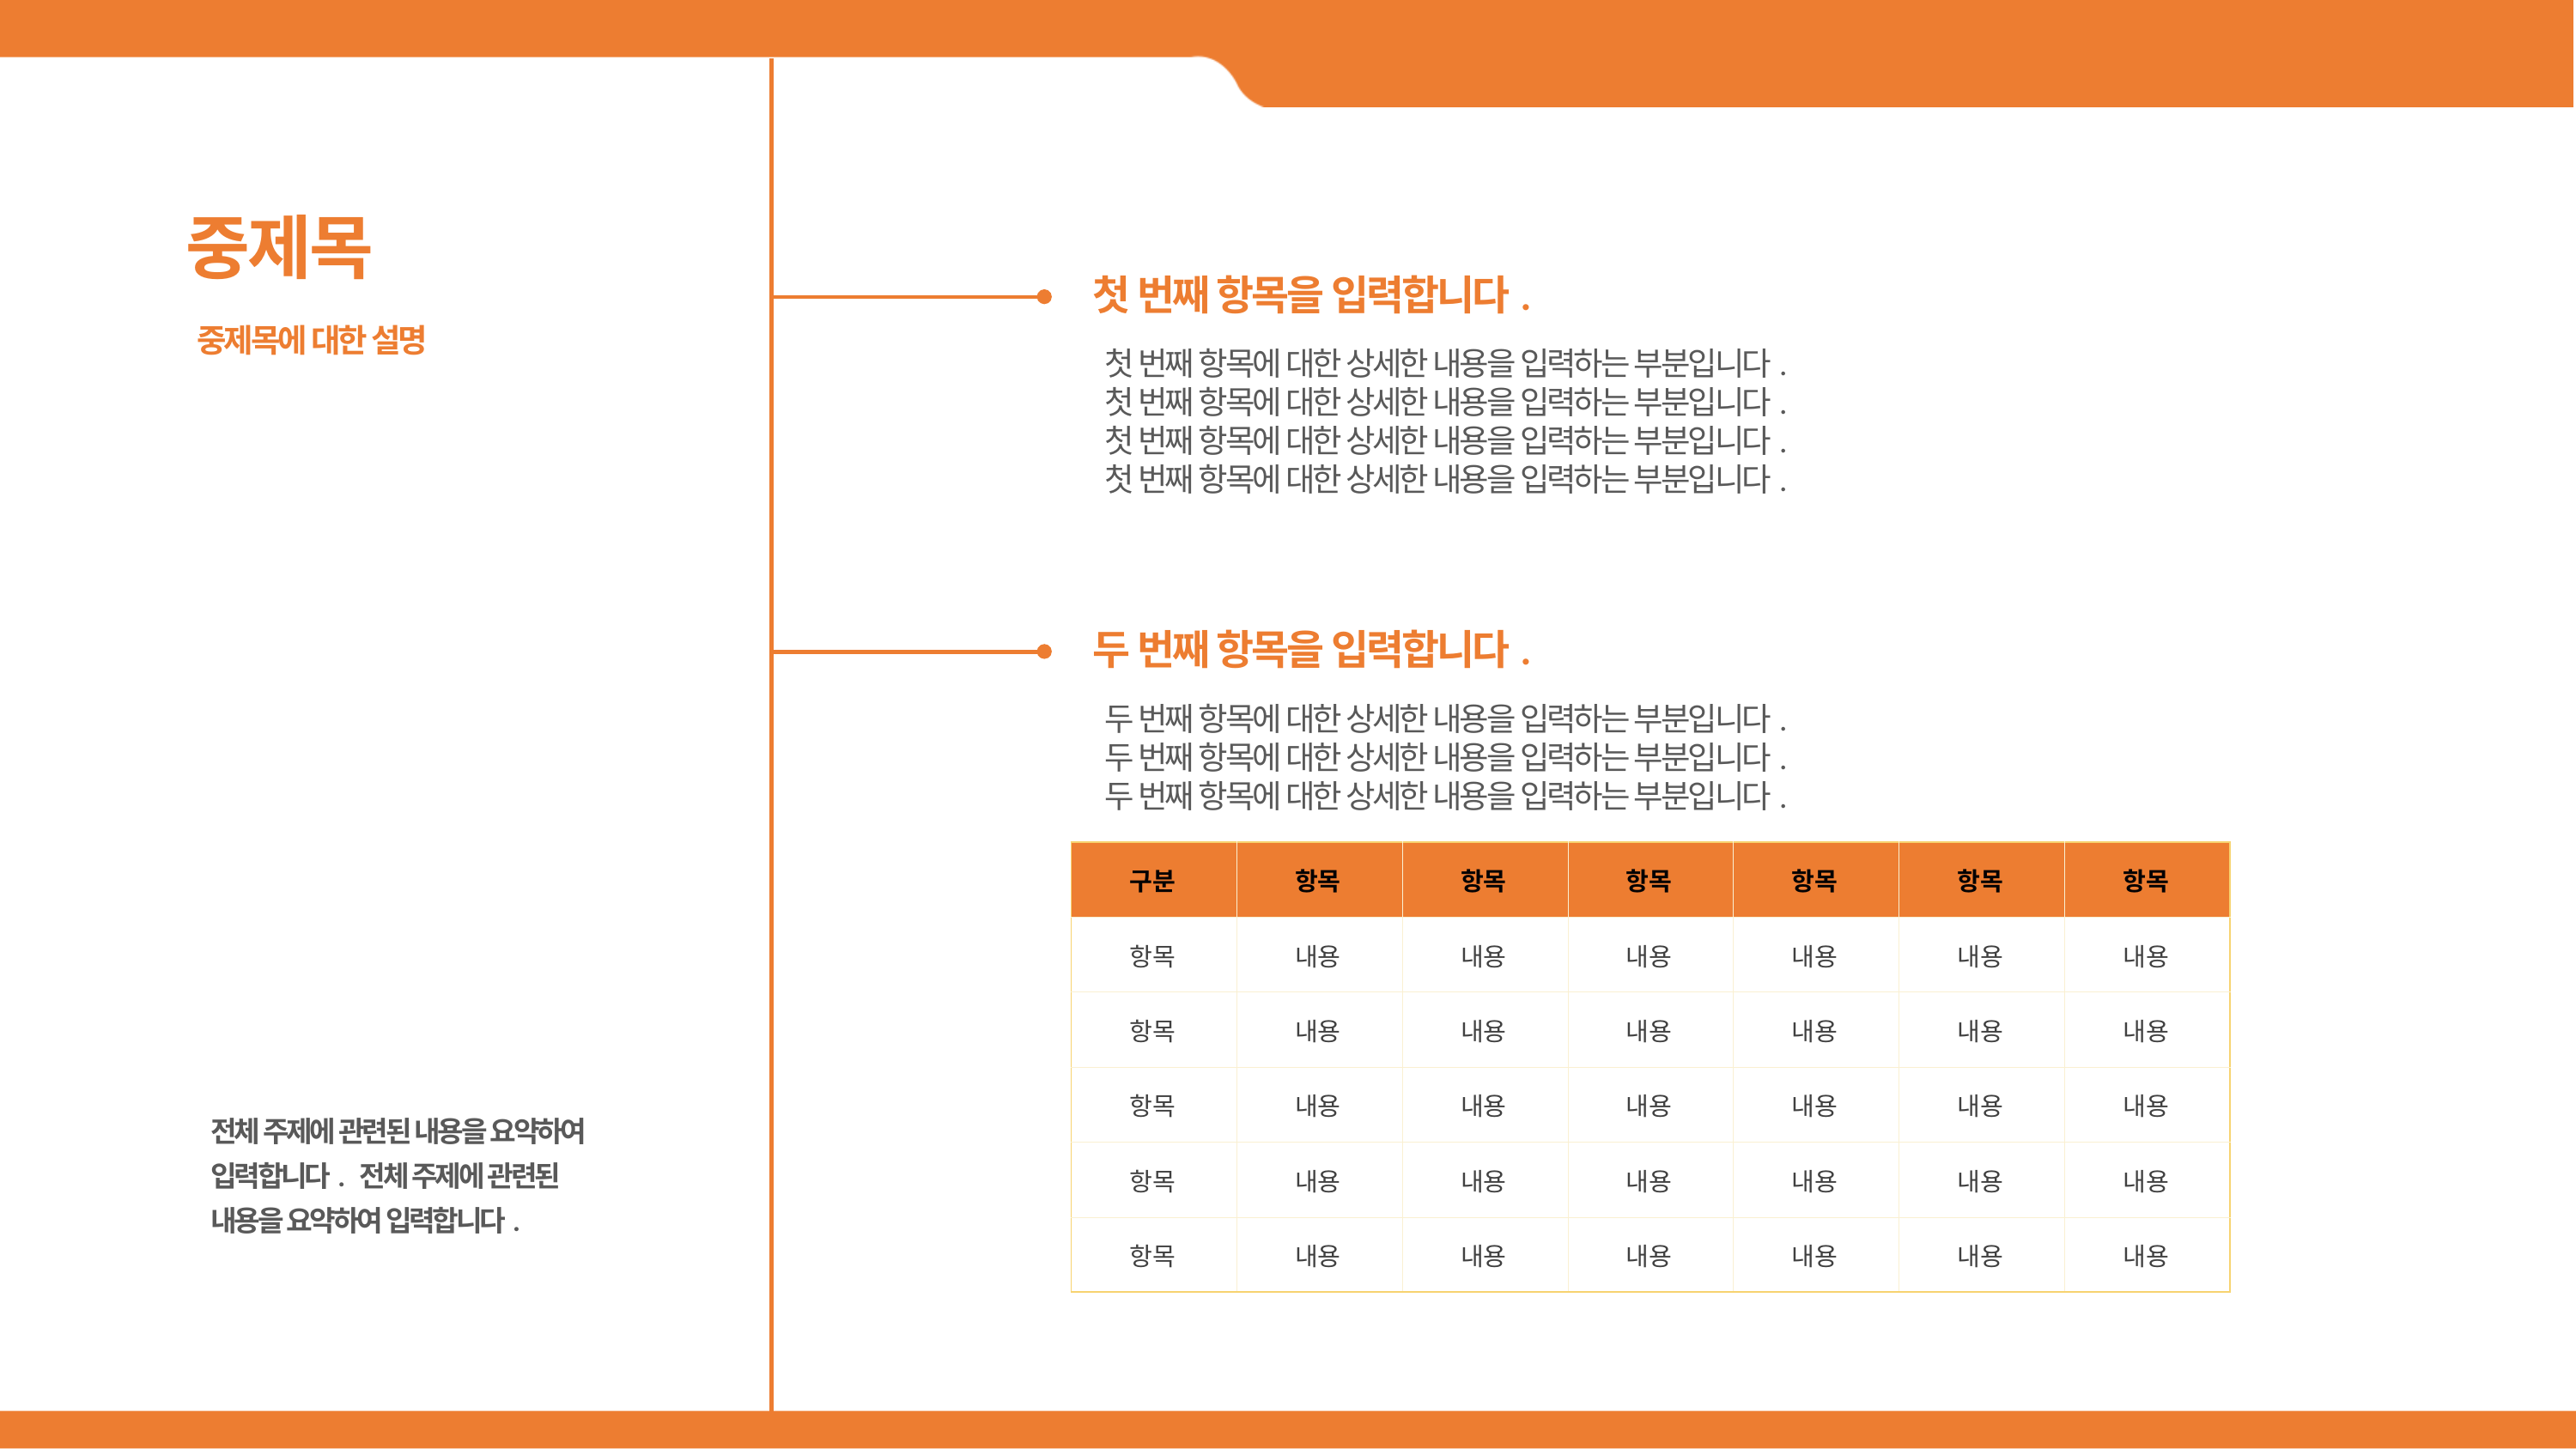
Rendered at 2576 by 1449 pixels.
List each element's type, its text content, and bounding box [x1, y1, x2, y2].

table_header 항목 [1569, 843, 1733, 917]
table_header 항목 [1237, 843, 1402, 917]
table_cell 내용 [1734, 918, 1899, 991]
text_box 두 번째 항목에 대한 상세한 내용을 입력하는 부분입니다. 두 번째 항목에 대한 상세한 내용을 입력하는 부분입니다. 두 번째 항목에 대한 상세한 내용을 입력하는 부분입니다. [1091, 692, 1801, 822]
table_cell 내용 [1237, 1143, 1402, 1217]
table_cell 내용 [1899, 1218, 2064, 1291]
table_cell 내용 [1899, 1068, 2064, 1142]
table_header 항목 [1734, 843, 1899, 917]
text_box [1035, 642, 1054, 661]
table_cell 내용 [1569, 918, 1733, 991]
table_cell 내용 [2065, 1218, 2229, 1291]
table_cell 내용 [1403, 918, 1568, 991]
text_box 중제목에 대한 설명 [184, 313, 441, 366]
text_box 첫 번째 항목에 대한 상세한 내용을 입력하는 부분입니다. 첫 번째 항목에 대한 상세한 내용을 입력하는 부분입니다. 첫 번째 항목에 대한 상세한 내용을 입력하는 부분입니다. 첫 번째 항목에 대한 상세한 내용을 입력하는 부분입니다. [1091, 336, 1801, 543]
table_cell 항목 [1072, 1218, 1236, 1291]
table_header 구분 [1072, 843, 1236, 917]
table_header 항목 [1899, 843, 2064, 917]
picture [0, 0, 2573, 108]
table_cell 내용 [1899, 992, 2064, 1067]
text_box 전체 주제에 관련된 내용을 요약하여 입력합니다. 전체 주제에 관련된 내용을 요약하여 입력합니다. [197, 1097, 605, 1288]
table_cell 내용 [1237, 918, 1402, 991]
table_cell 내용 [1899, 1143, 2064, 1217]
table_cell 내용 [1237, 992, 1402, 1067]
table_cell 내용 [1734, 1218, 1899, 1291]
table_cell 내용 [1237, 1068, 1402, 1142]
table_cell 내용 [1734, 1068, 1899, 1142]
table_header 항목 [1403, 843, 1568, 917]
table_header 항목 [2065, 843, 2229, 917]
text_box 중제목 [173, 197, 386, 294]
table_cell 항목 [1072, 1143, 1236, 1217]
table_cell 내용 [2065, 1143, 2229, 1217]
table_cell 내용 [2065, 1068, 2229, 1142]
table_cell 내용 [1569, 1143, 1733, 1217]
table_cell 항목 [1072, 992, 1236, 1067]
table_cell 내용 [2065, 918, 2229, 991]
table_cell 내용 [1569, 992, 1733, 1067]
table_cell 내용 [1569, 1218, 1733, 1291]
table_cell 내용 [2065, 992, 2229, 1067]
table_cell 내용 [1403, 1143, 1568, 1217]
table_cell 내용 [1403, 992, 1568, 1067]
table_cell 항목 [1072, 918, 1236, 991]
table_cell 내용 [1403, 1068, 1568, 1142]
table_cell 내용 [1403, 1218, 1568, 1291]
text_box [1035, 287, 1054, 306]
table_cell 내용 [1899, 918, 2064, 991]
text_box 첫 번째 항목을 입력합니다. [1079, 263, 1545, 325]
table_cell 내용 [1237, 1218, 1402, 1291]
text_box 두 번째 항목을 입력합니다. [1079, 617, 1545, 680]
table_cell 항목 [1072, 1068, 1236, 1142]
table_cell 내용 [1569, 1068, 1733, 1142]
text_box [0, 1410, 2576, 1449]
table_cell 내용 [1734, 992, 1899, 1067]
table_cell 내용 [1734, 1143, 1899, 1217]
